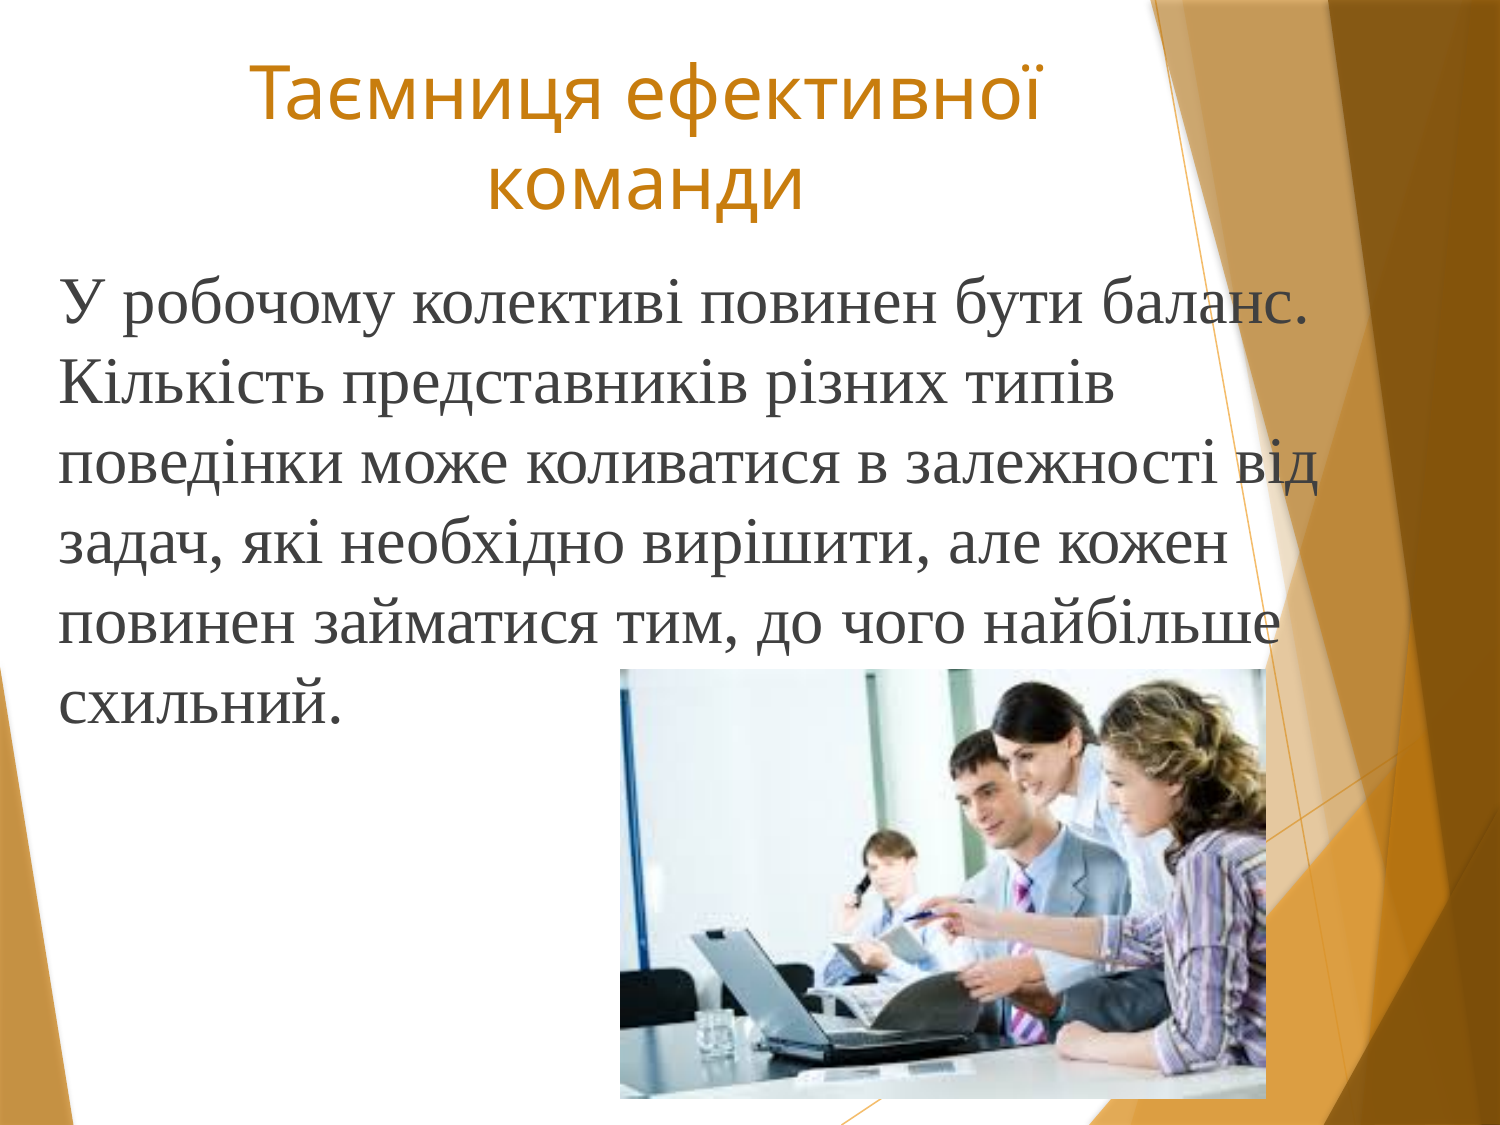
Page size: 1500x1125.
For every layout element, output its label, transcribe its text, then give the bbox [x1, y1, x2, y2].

title Таємниця ефективної команди [125, 36, 1168, 248]
list У робочому колективі повинен бути баланс. Кількість представників різних типів поведінки може коливатися в залежності від задач, які необхідно вирішити, але кожен повинен займатися тим, до чого найбільше схильний. [43, 248, 1414, 887]
picture [620, 668, 1267, 1099]
